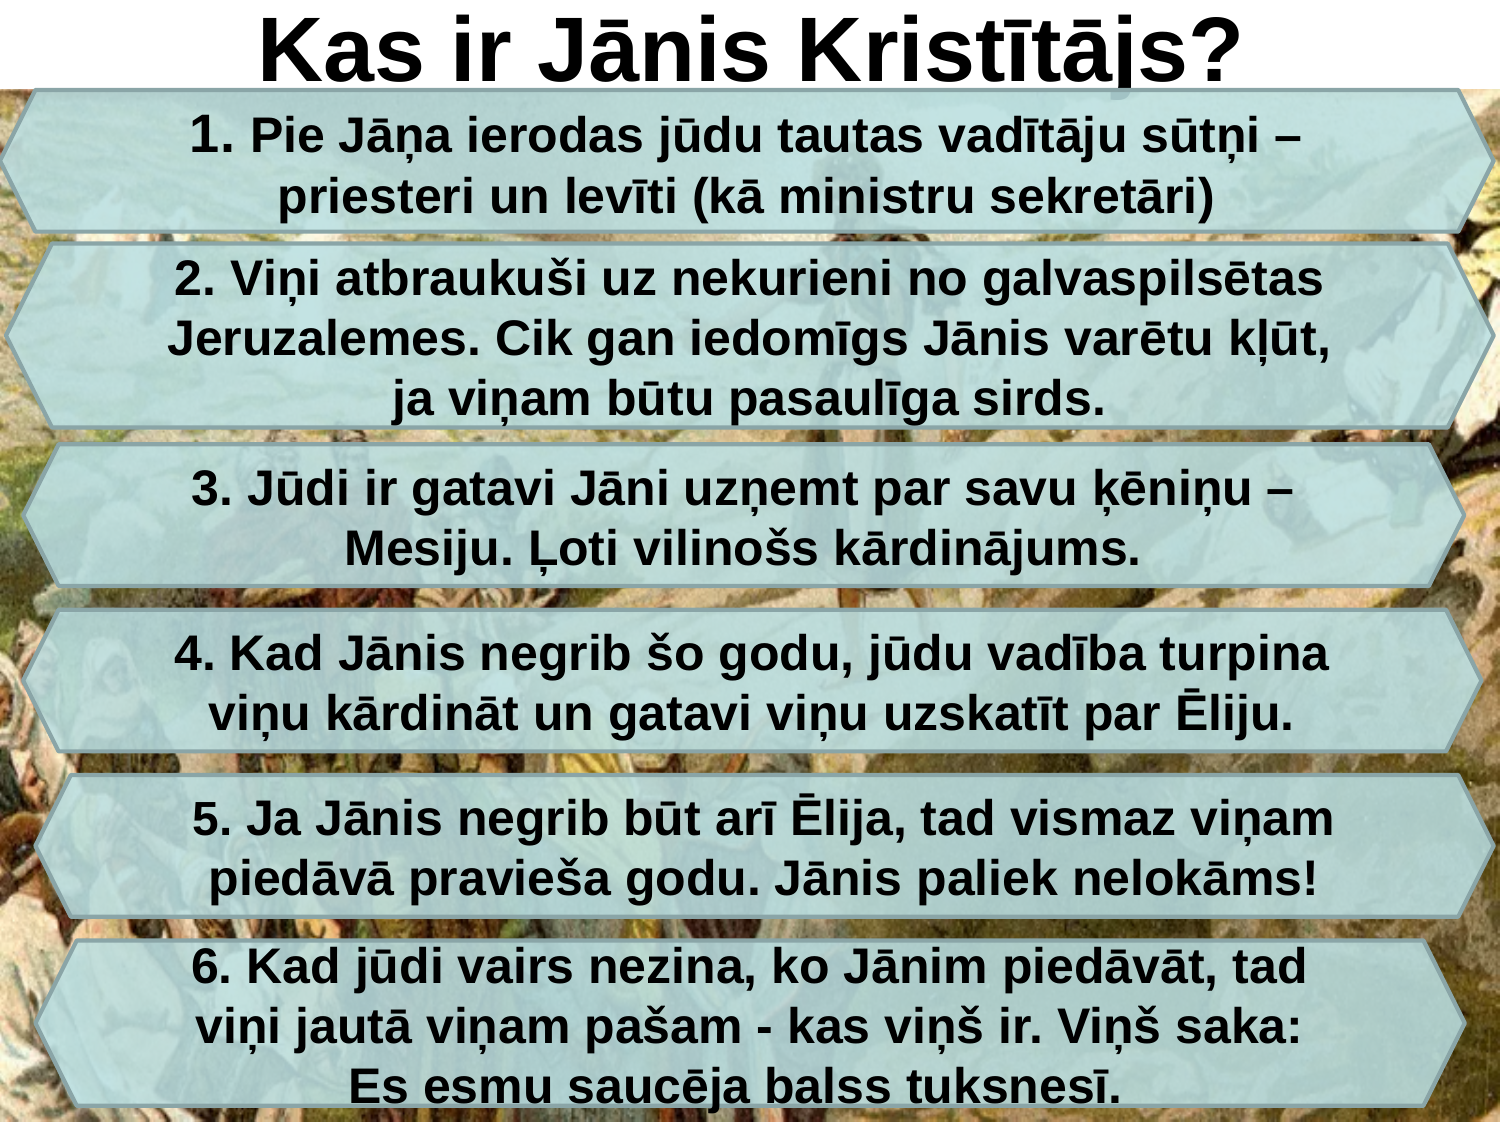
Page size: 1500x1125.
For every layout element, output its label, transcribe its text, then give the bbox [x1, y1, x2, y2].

picture [0, 89, 1500, 1123]
title Kas ir Jānis Kristītājs? [76, 0, 1428, 87]
